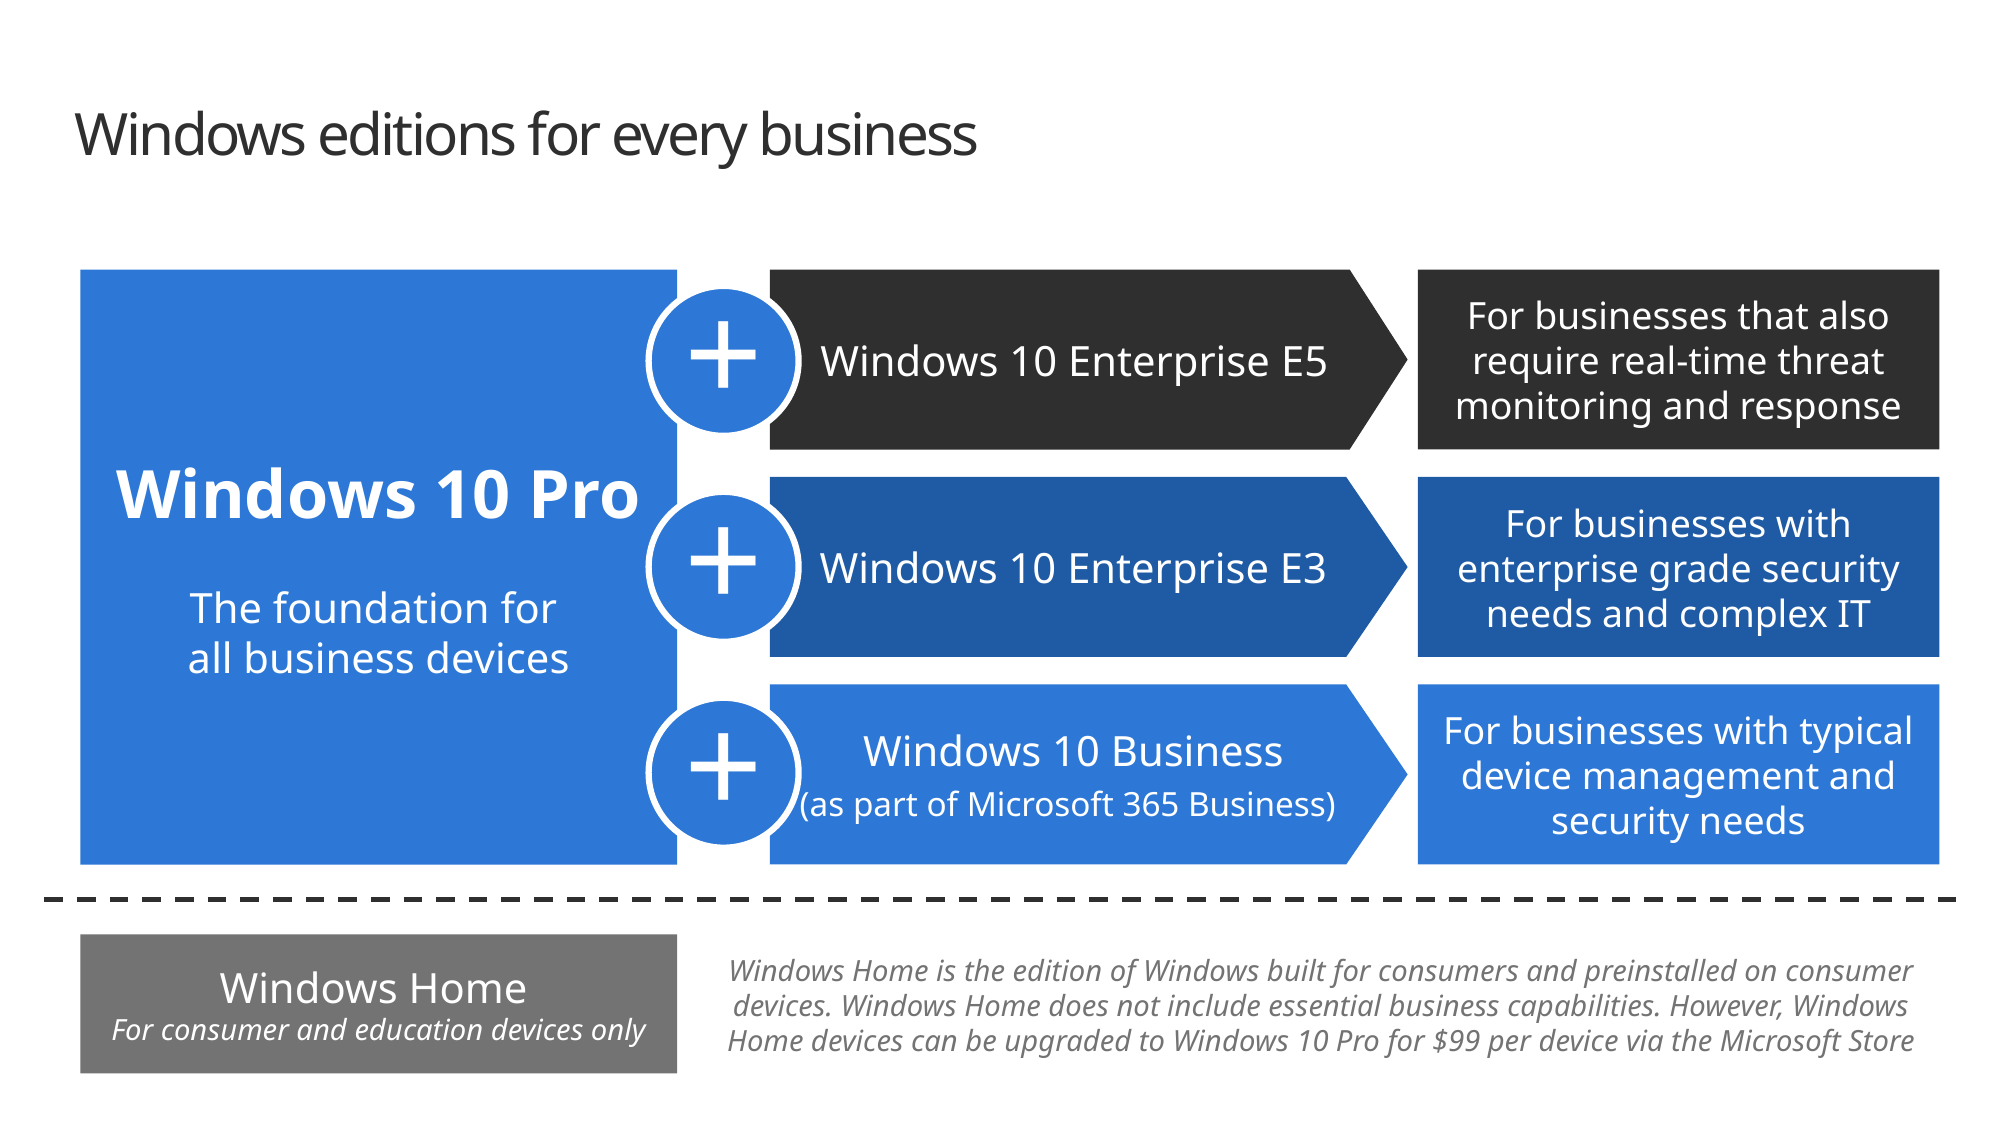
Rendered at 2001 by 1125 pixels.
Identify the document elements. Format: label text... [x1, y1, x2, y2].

text_box Windows 10 Enterprise E3 [802, 476, 1409, 658]
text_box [645, 461, 802, 667]
text_box For businesses with enterprise grade security needs and complex IT [1417, 476, 1940, 657]
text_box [645, 667, 802, 873]
title Windows editions for every business [74, 101, 1930, 168]
text_box For businesses that also require real-time threat monitoring and response [1417, 269, 1940, 450]
text_box Windows Home is the edition of Windows built for consumers and preinstalled on consumer devices. Windows Home does not include essential business capabilities. However, Windows Home devices can be upgraded to Windows 10 Pro for $99 per device via the Microsoft Store [703, 945, 1940, 1065]
text_box Windows 10 Pro The foundation for all business devices [79, 269, 645, 866]
text_box Windows 10 Enterprise E5 [802, 268, 1409, 451]
text_box [0, 255, 768, 887]
text_box For businesses with typical device management and security needs [1417, 684, 1940, 865]
text_box Windows Home For consumer and education devices only [79, 933, 678, 1074]
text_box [645, 241, 802, 461]
text_box Windows 10 Business (as part of Microsoft 365 Business) [802, 683, 1409, 866]
